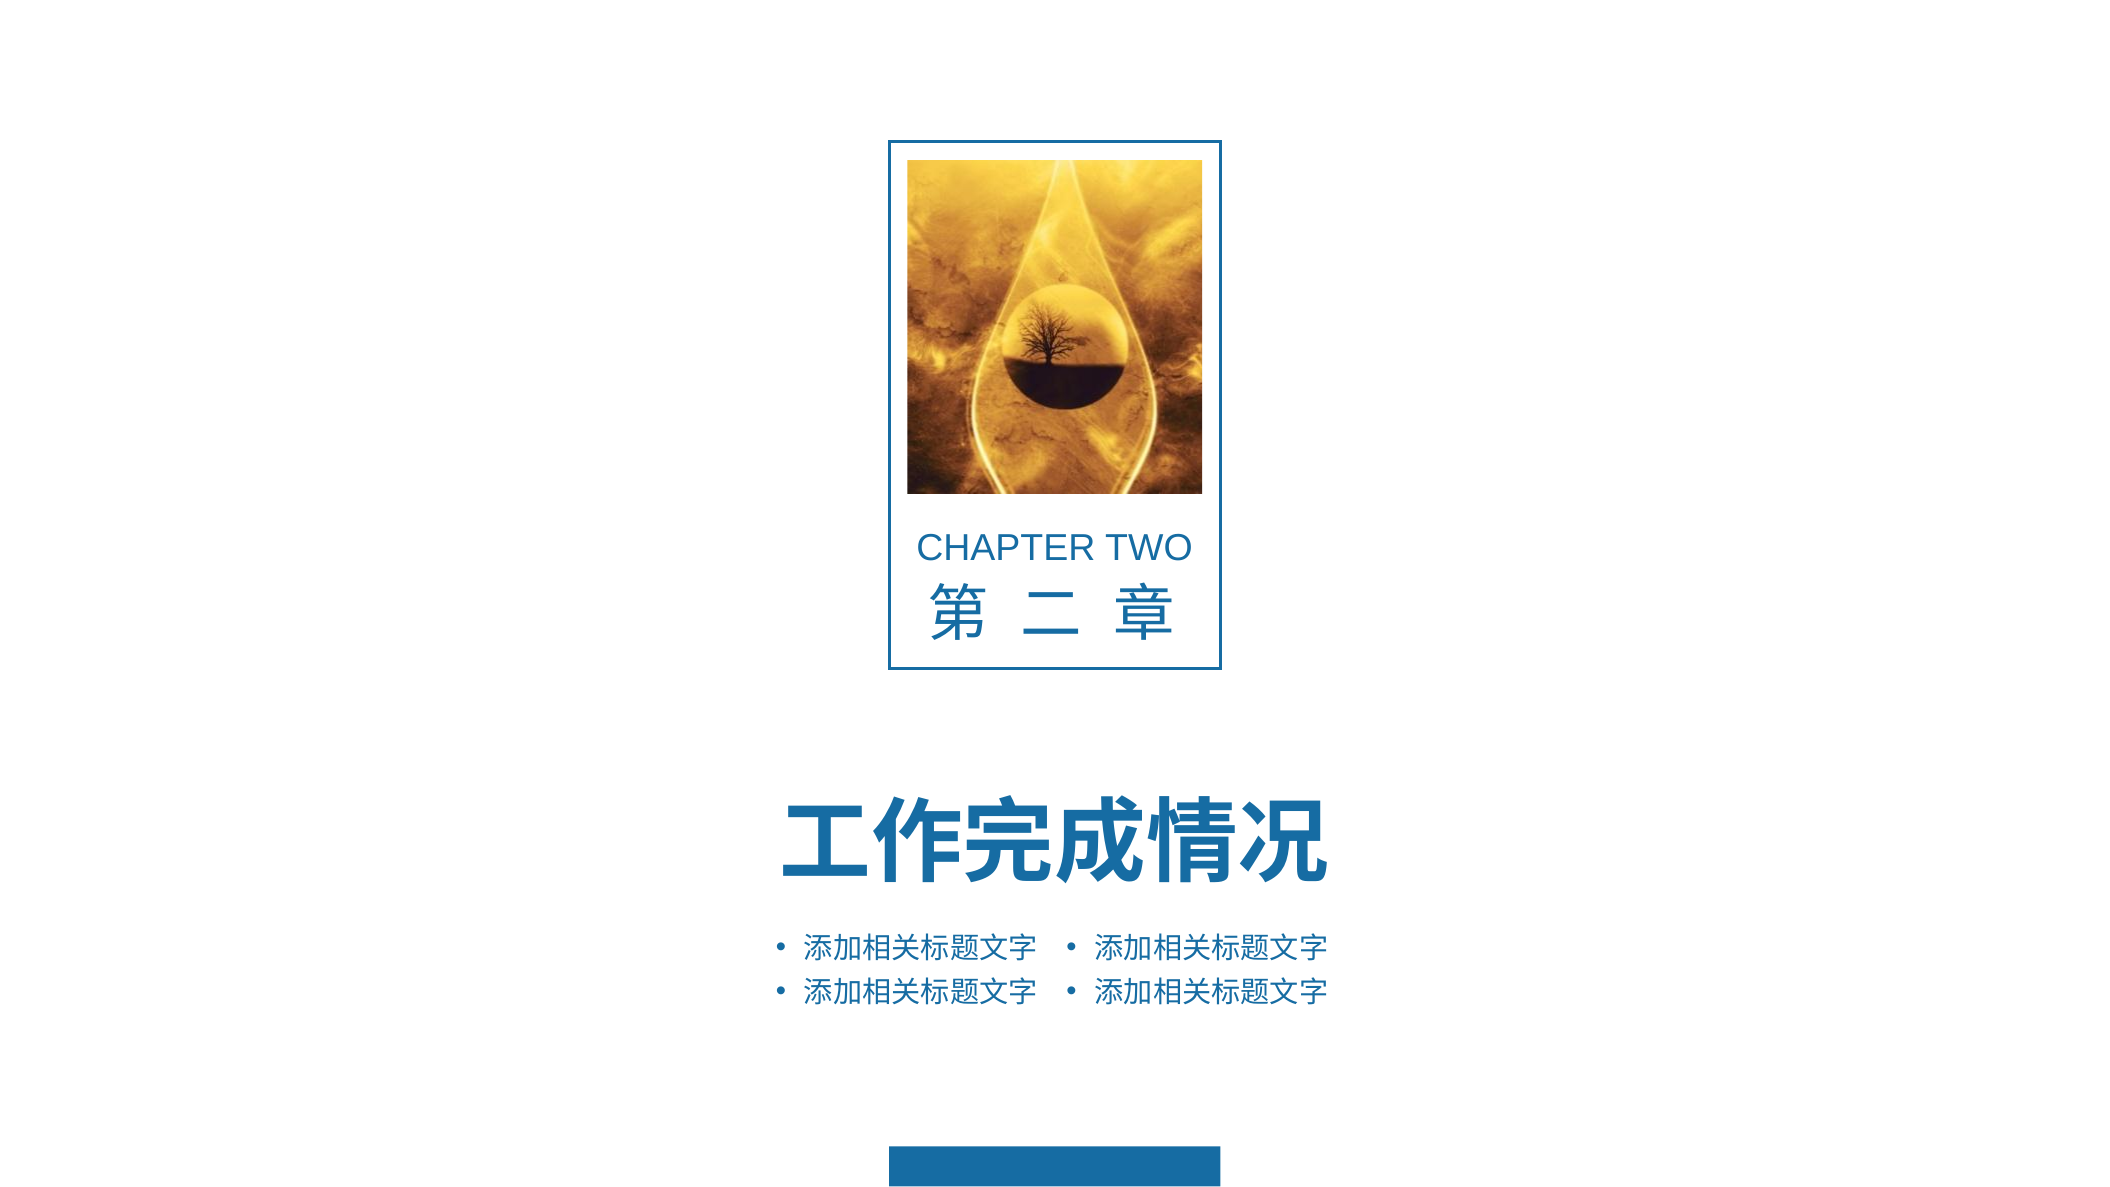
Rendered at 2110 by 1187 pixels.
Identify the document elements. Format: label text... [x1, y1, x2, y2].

text_box CHAPTER TWO [899, 509, 1210, 569]
text_box 添加相关标题文字 [775, 973, 1039, 1009]
text_box 添加相关标题文字 [1066, 928, 1329, 965]
text_box 工作完成情况 [729, 782, 1380, 893]
text_box [889, 141, 1221, 669]
text_box 添加相关标题文字 [775, 928, 1039, 965]
text_box [907, 160, 1203, 495]
text_box [889, 1146, 1221, 1187]
text_box 第 二 章 [927, 573, 1176, 648]
text_box 添加相关标题文字 [1066, 973, 1329, 1009]
